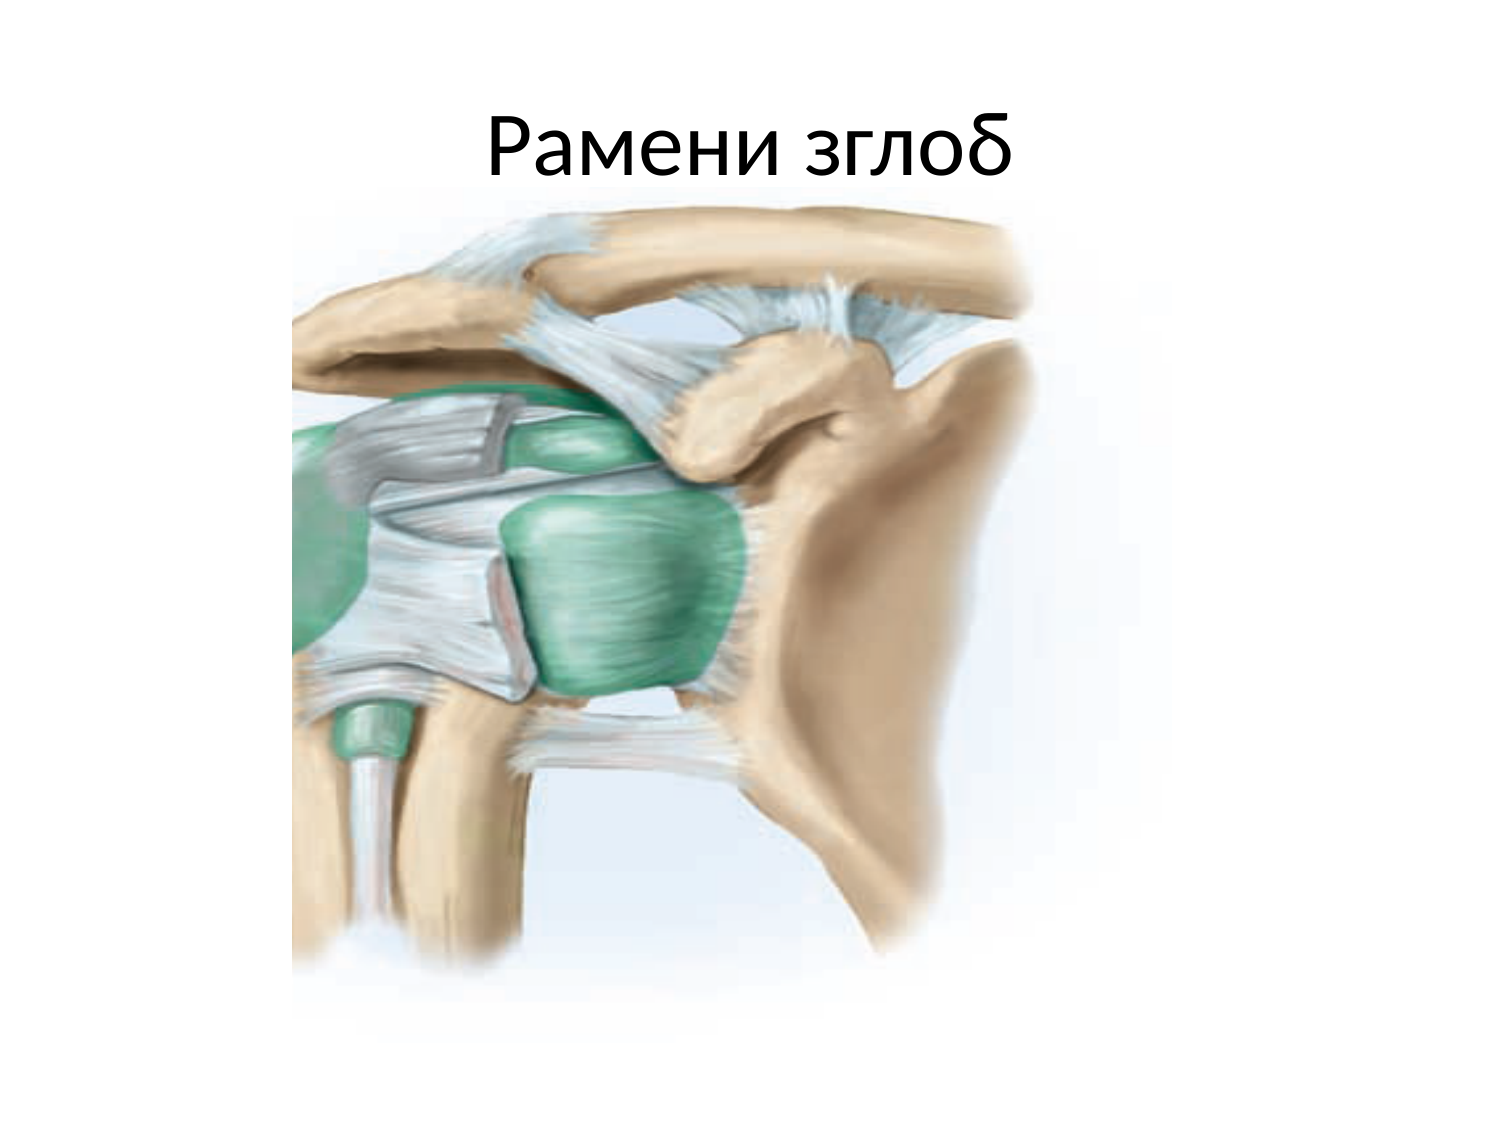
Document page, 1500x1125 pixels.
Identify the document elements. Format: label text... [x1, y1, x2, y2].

title Рамени зглоб [75, 45, 1425, 233]
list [292, 187, 1173, 1044]
